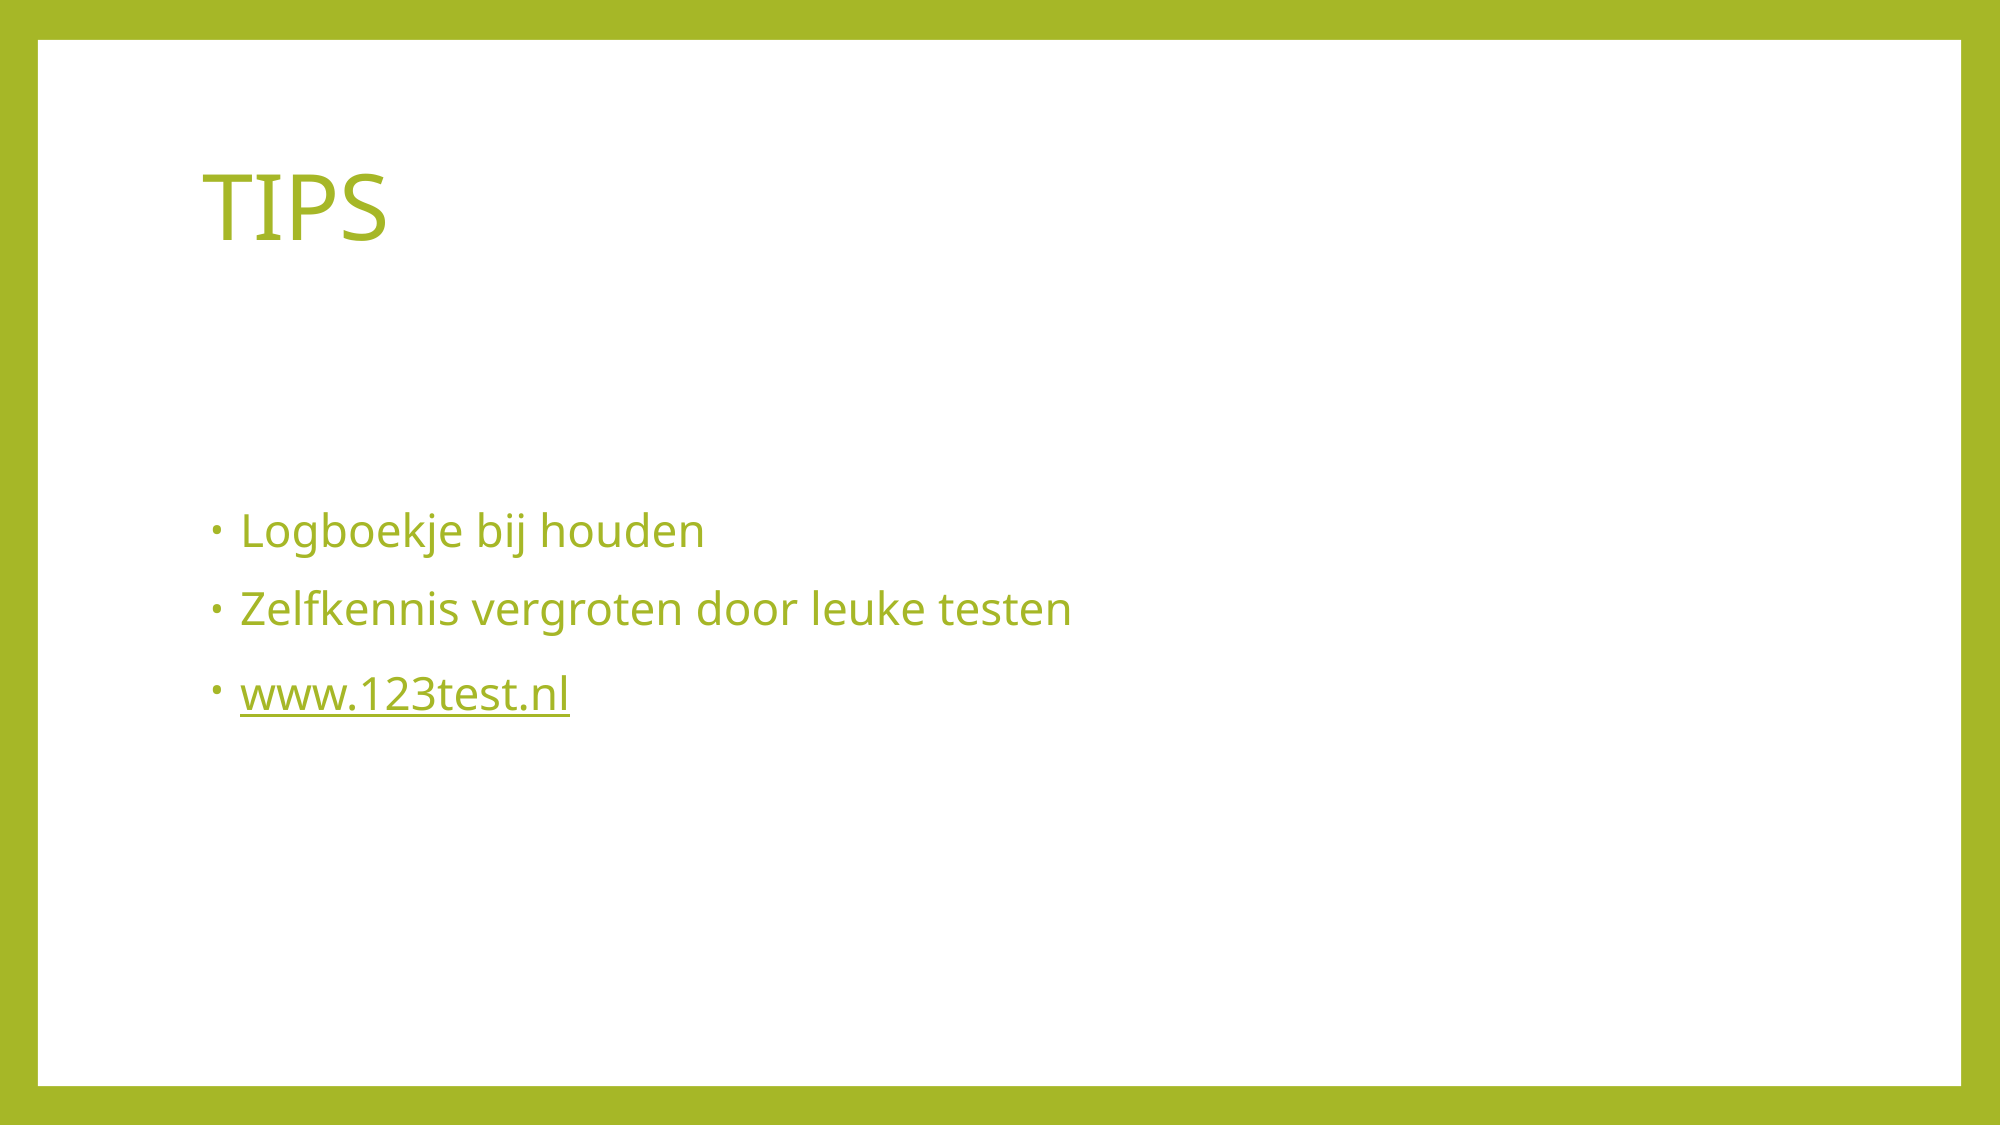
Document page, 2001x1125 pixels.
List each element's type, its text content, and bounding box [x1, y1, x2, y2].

list Logboekje bij houden Zelfkennis vergroten door leuke testen www.123test.nl [187, 337, 1808, 1000]
title TIPS [187, 99, 1808, 323]
